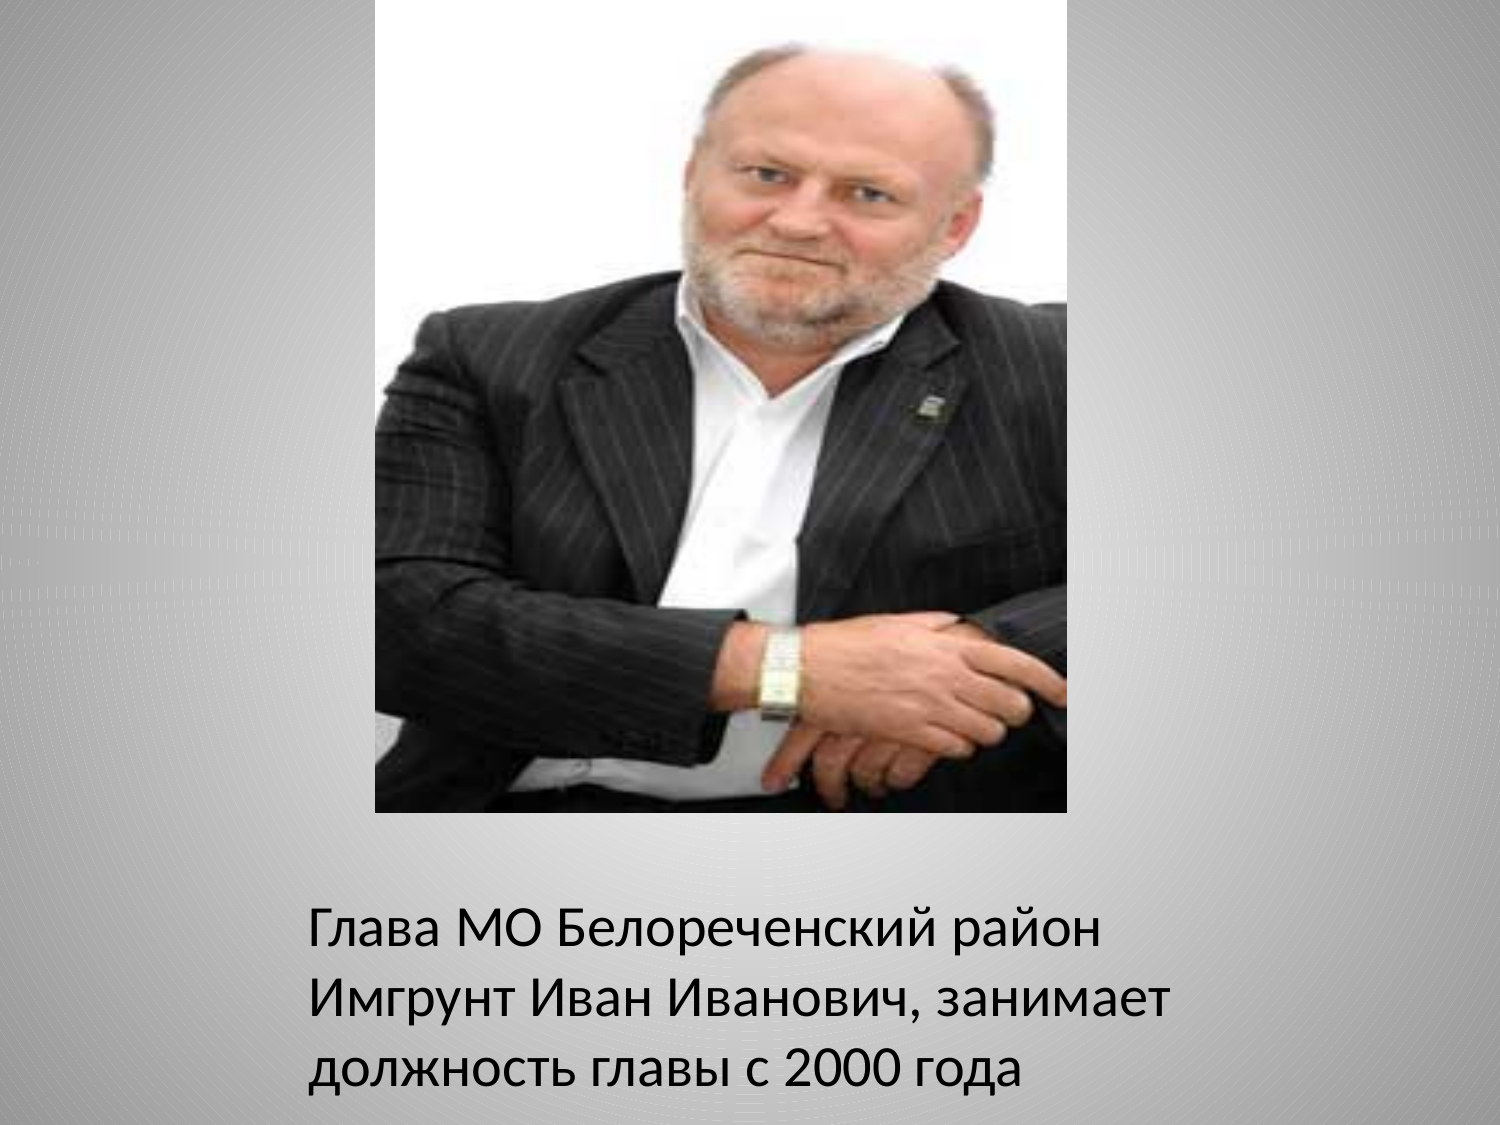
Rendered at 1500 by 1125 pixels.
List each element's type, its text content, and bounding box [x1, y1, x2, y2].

list Глава МО Белореченский район Имгрунт Иван Иванович, занимает должность главы с 2000 года [294, 880, 1194, 1013]
picture [293, 0, 1195, 813]
